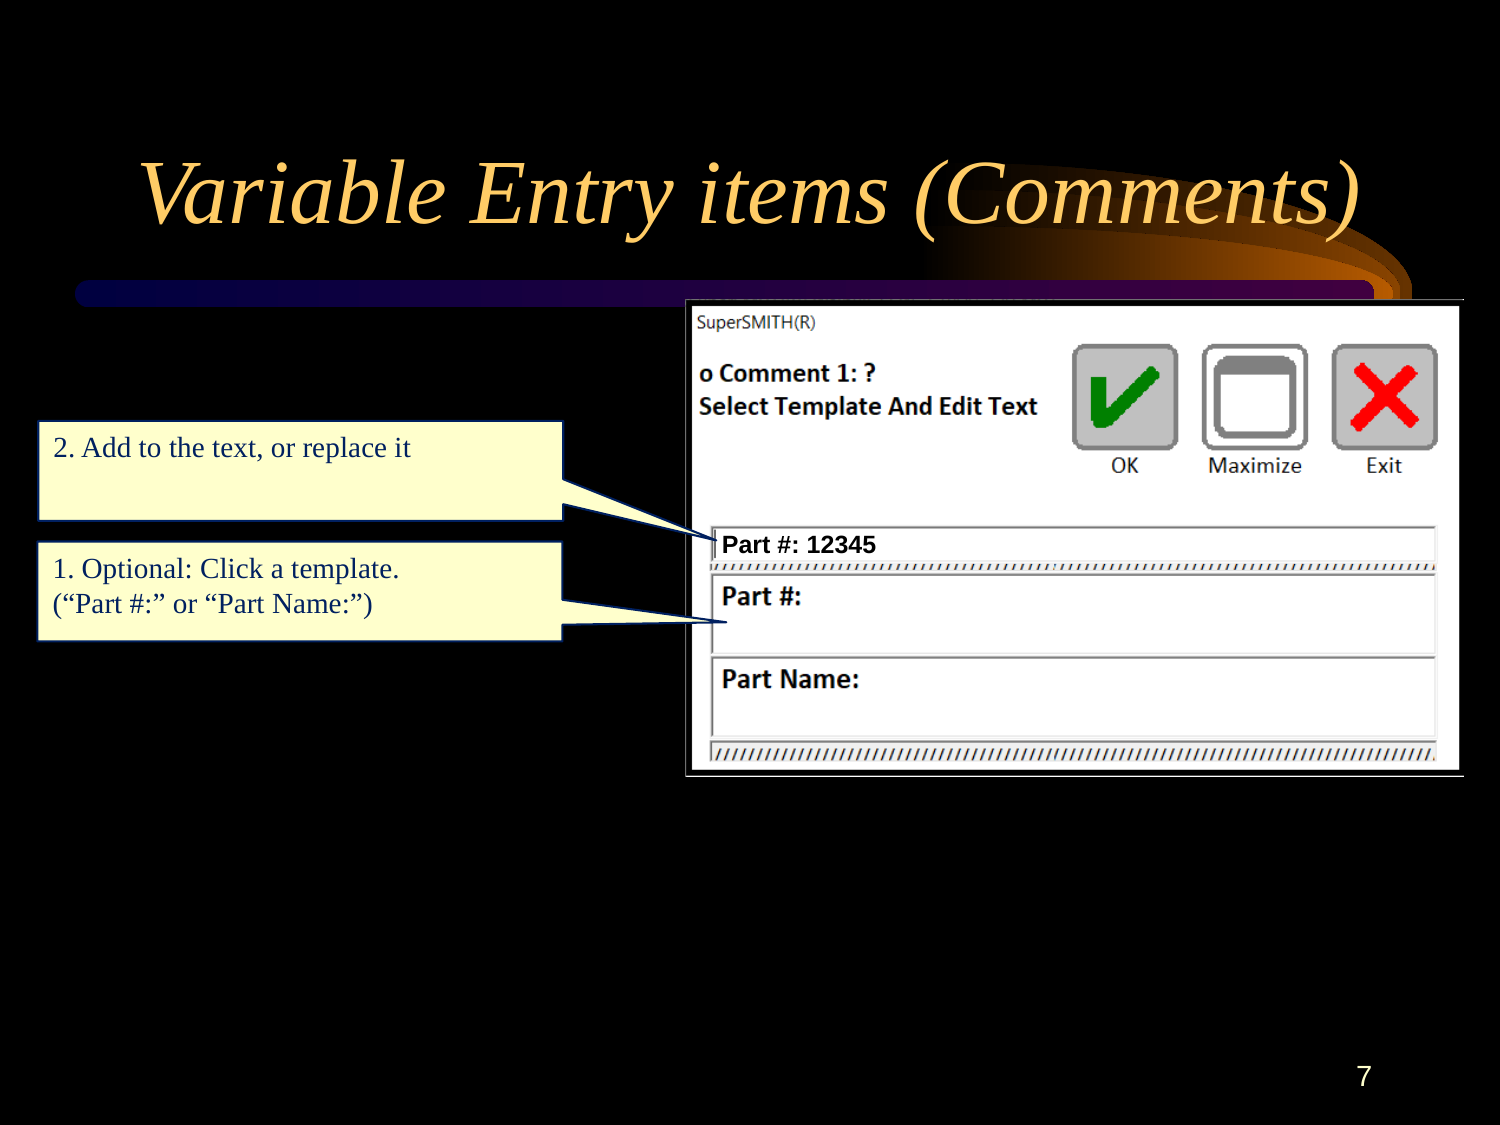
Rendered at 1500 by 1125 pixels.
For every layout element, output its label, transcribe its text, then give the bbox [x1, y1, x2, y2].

text_box 2. Add to the text, or replace it [38, 420, 685, 534]
picture [685, 299, 1464, 777]
text_box 1. Optional: Click a template. (“Part #:” or “Part Name:”) [37, 541, 685, 642]
slide_number 7 [1074, 1037, 1388, 1113]
title Variable Entry items (Comments) [112, 62, 1388, 250]
